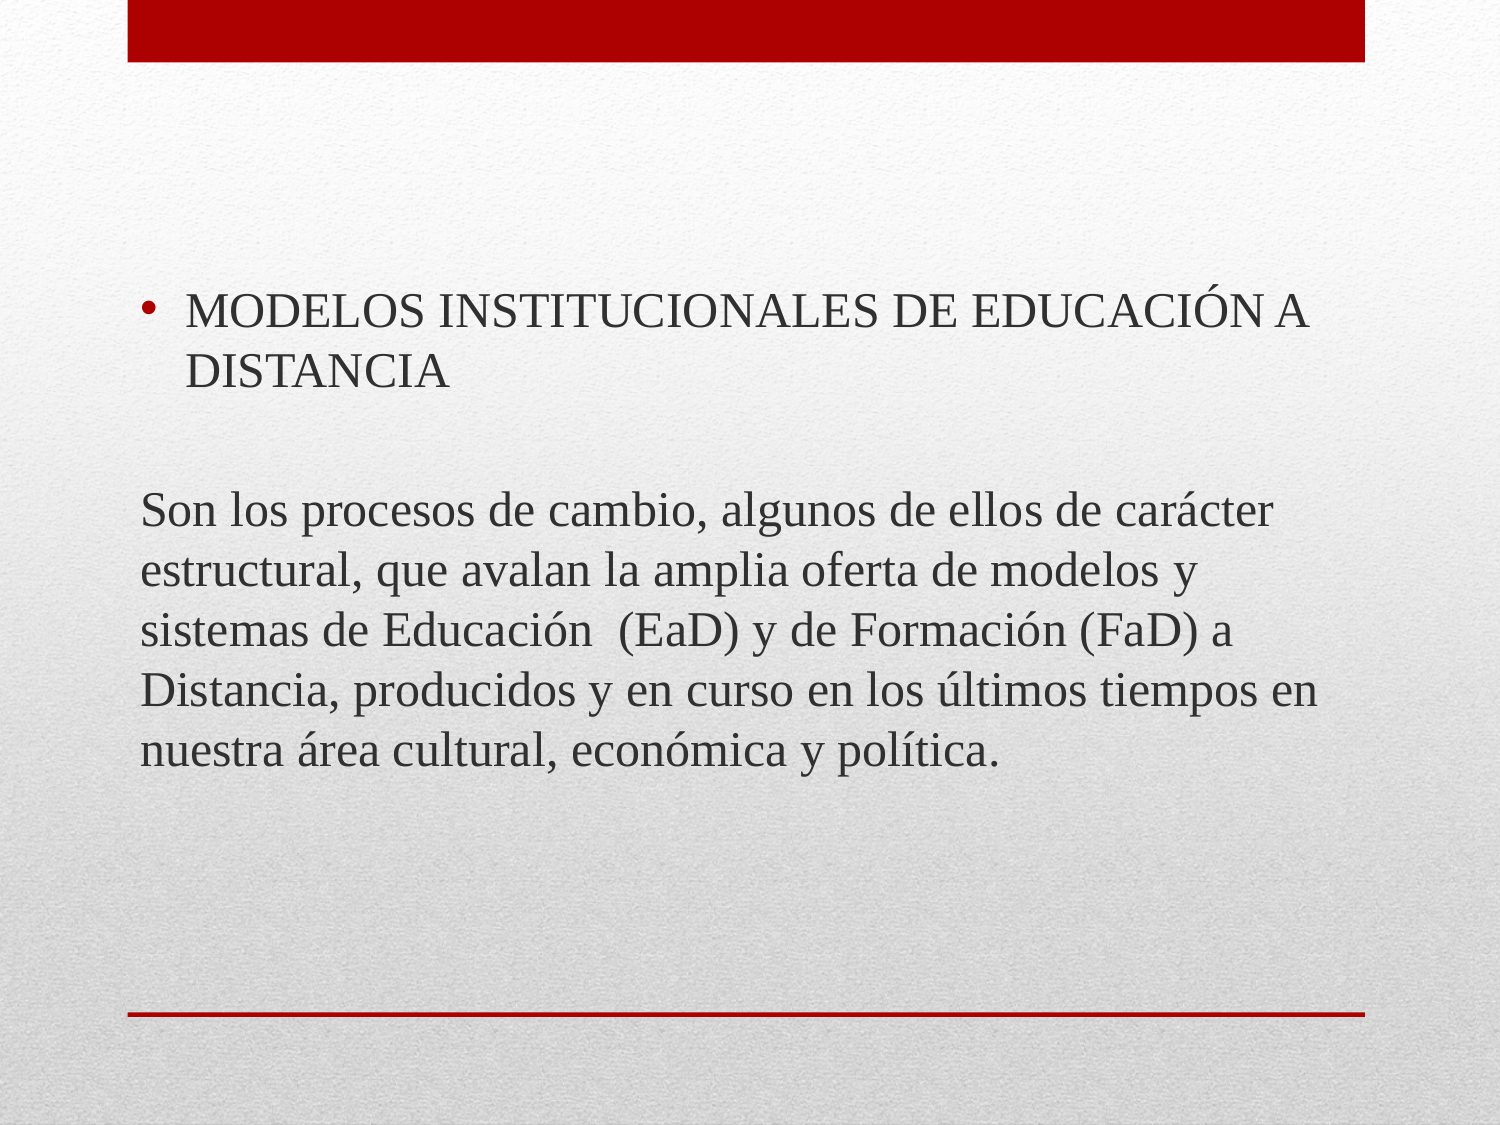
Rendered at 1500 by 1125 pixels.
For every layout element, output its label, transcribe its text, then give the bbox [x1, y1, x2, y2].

list MODELOS INSTITUCIONALES DE EDUCACIÓN A DISTANCIA Son los procesos de cambio, algunos de ellos de carácter estructural, que avalan la amplia oferta de modelos y sistemas de Educación (EaD) y de Formación (FaD) a Distancia, producidos y en curso en los últimos tiempos en nuestra área cultural, económica y política. [125, 112, 1363, 1012]
